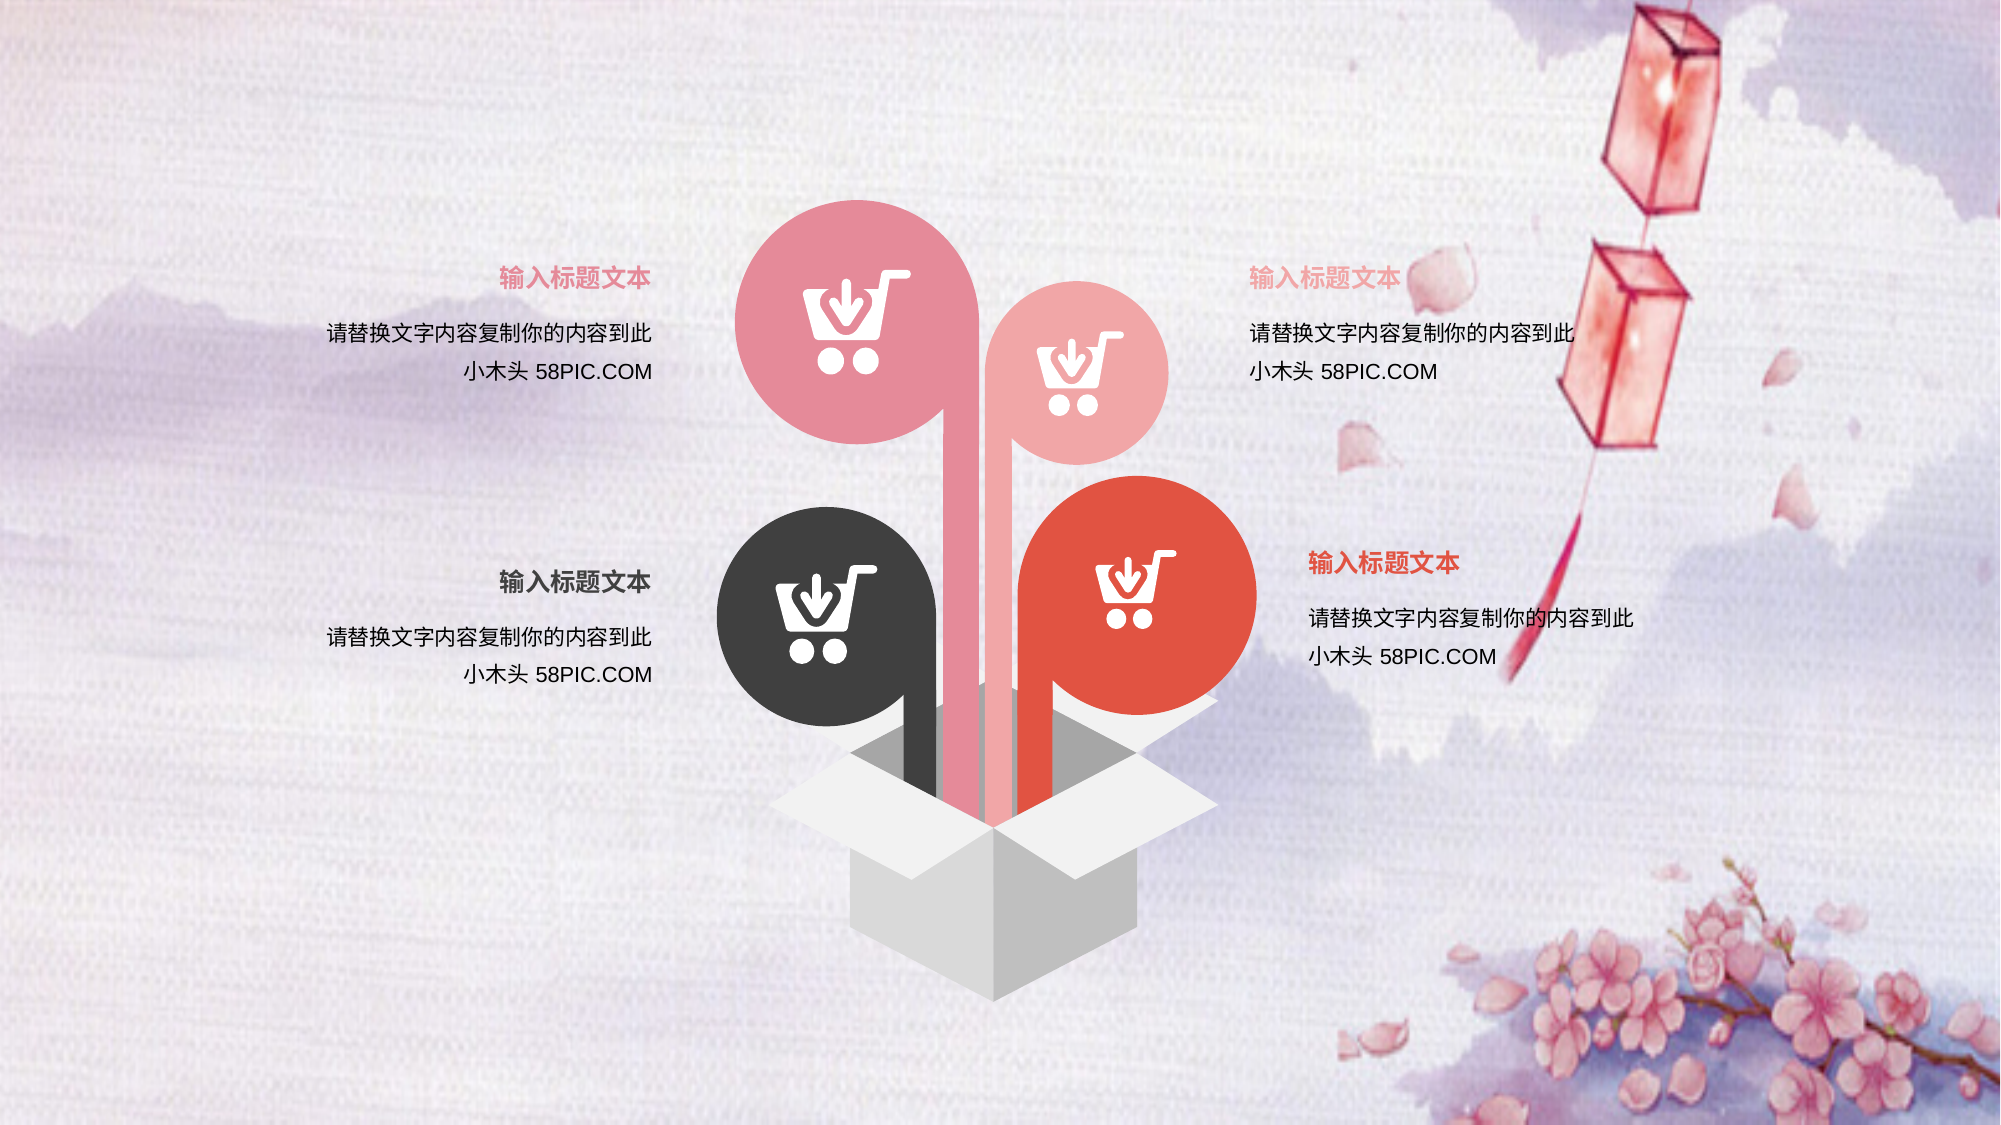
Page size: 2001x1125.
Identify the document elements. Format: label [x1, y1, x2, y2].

picture [0, 0, 2001, 1125]
text_box [297, 257, 665, 392]
text_box [297, 561, 665, 696]
text_box [716, 199, 1257, 1002]
text_box [1237, 257, 1605, 392]
text_box [1296, 542, 1664, 678]
